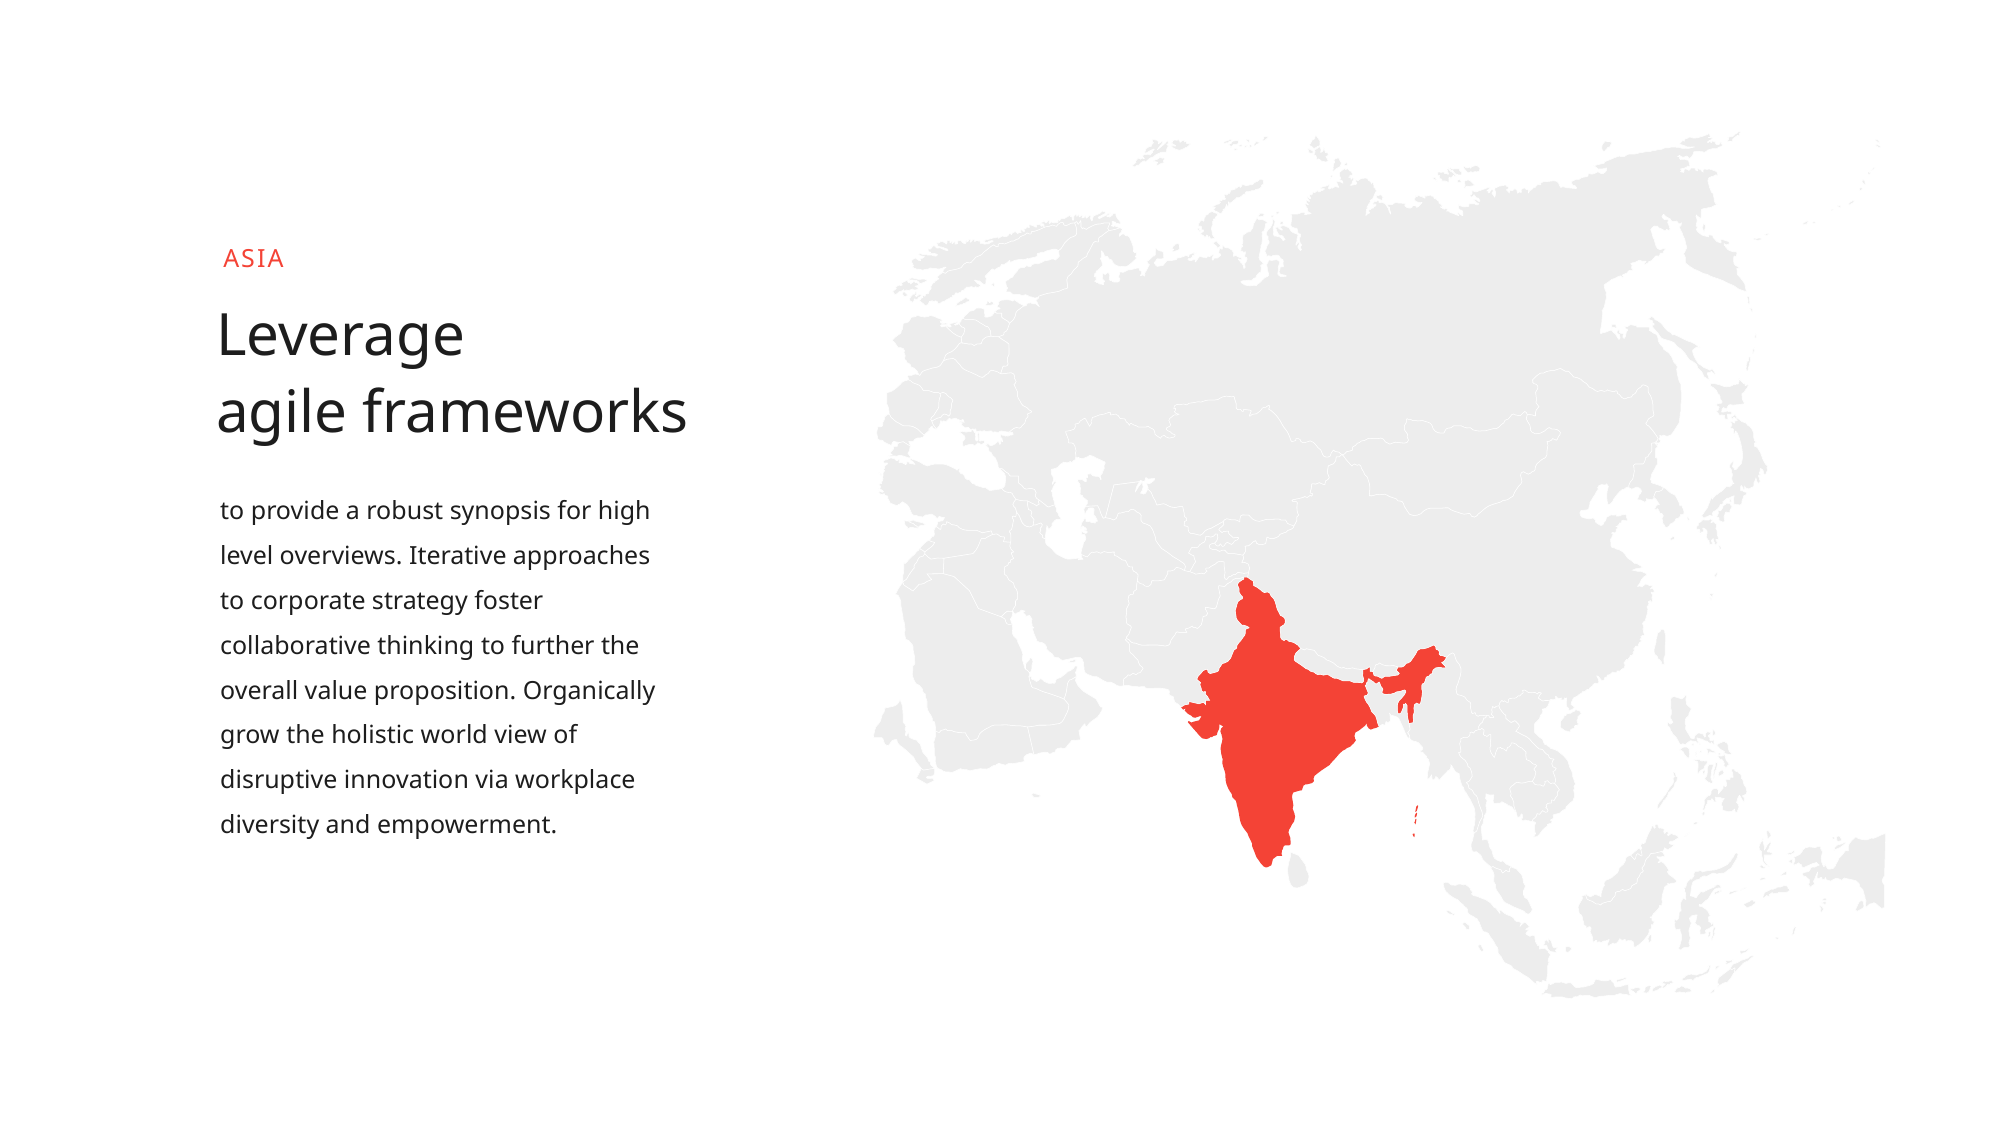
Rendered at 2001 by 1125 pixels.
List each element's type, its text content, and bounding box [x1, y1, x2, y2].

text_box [873, 131, 1886, 999]
text_box to provide a robust synopsis for high level overviews. Iterative approaches to corporate strategy foster collaborative thinking to further the overall value proposition. Organically grow the holistic world view of disruptive innovation via workplace diversity and empowerment. [220, 479, 661, 839]
text_box ASIA [223, 247, 285, 272]
text_box Leverage agile frameworks [216, 290, 770, 445]
